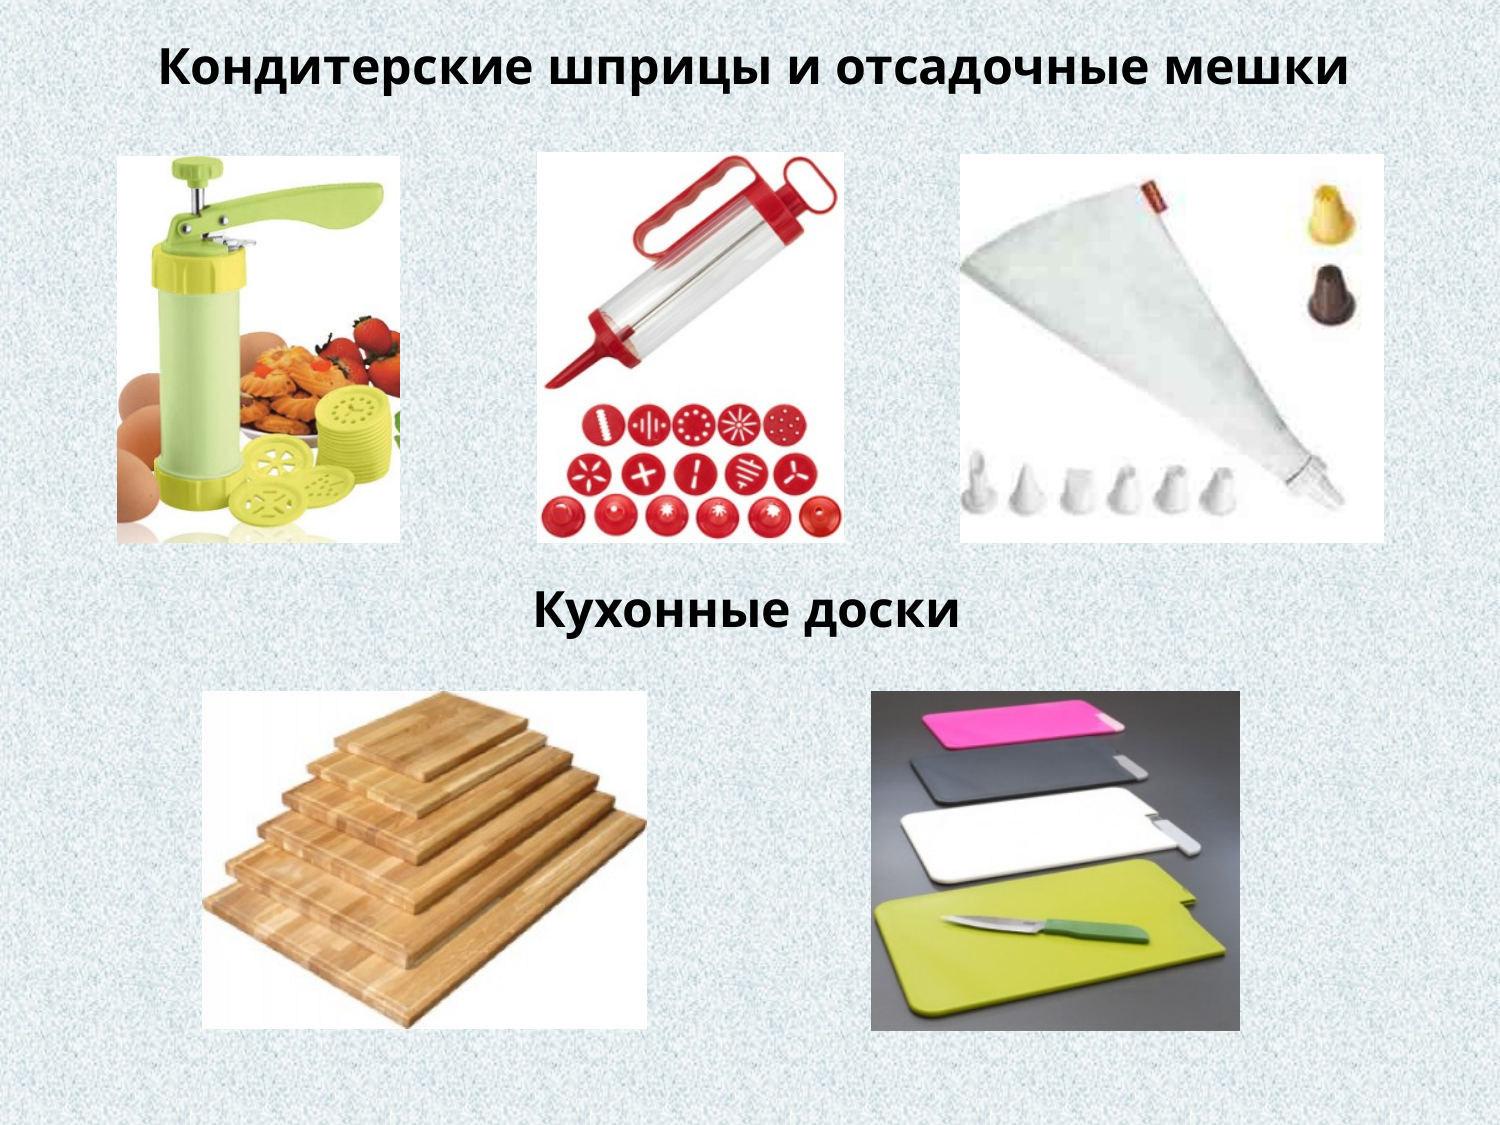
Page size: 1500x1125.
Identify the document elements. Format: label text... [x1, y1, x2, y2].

picture [0, 0, 1500, 1125]
list Кондитерские шприцы и отсадочные мешки [85, 26, 1436, 107]
text_box Кухонные доски [71, 570, 1422, 650]
